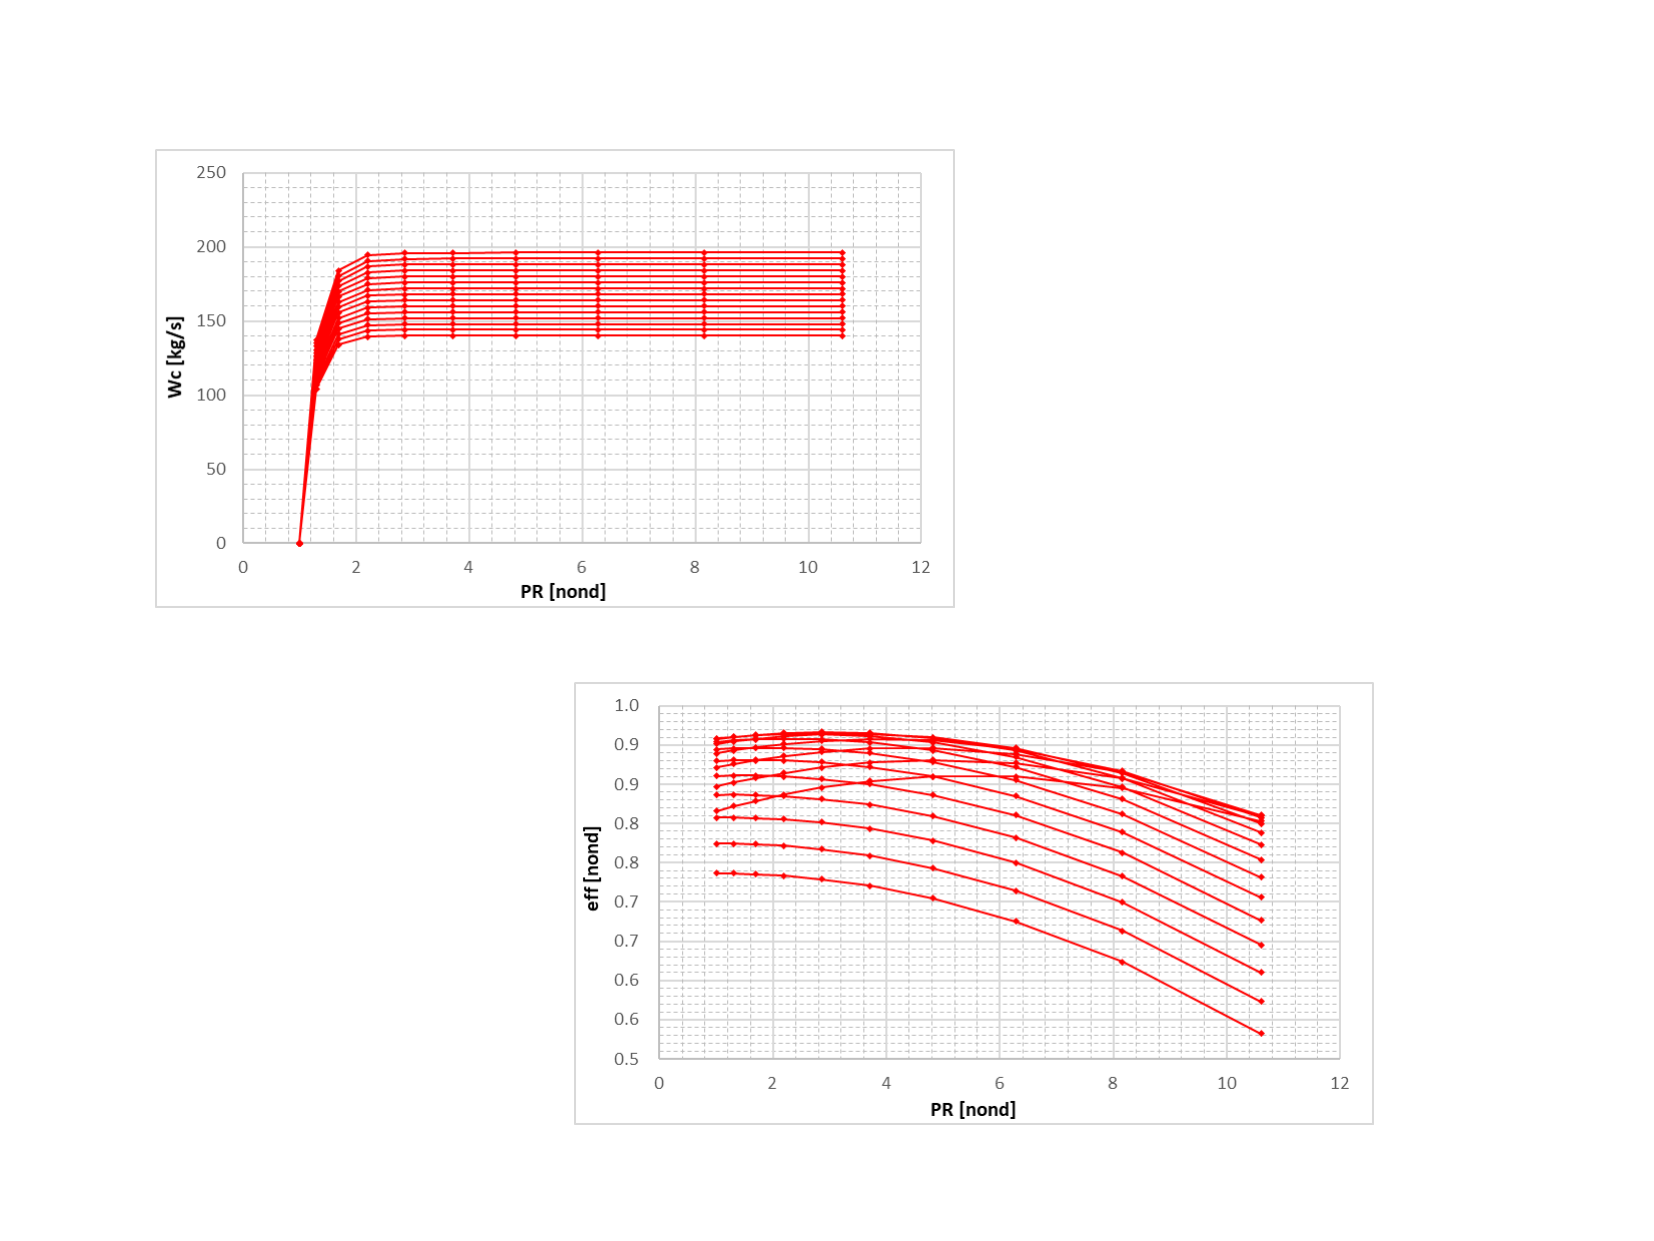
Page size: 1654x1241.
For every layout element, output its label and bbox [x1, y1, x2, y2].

picture [154, 149, 955, 608]
picture [574, 682, 1374, 1125]
